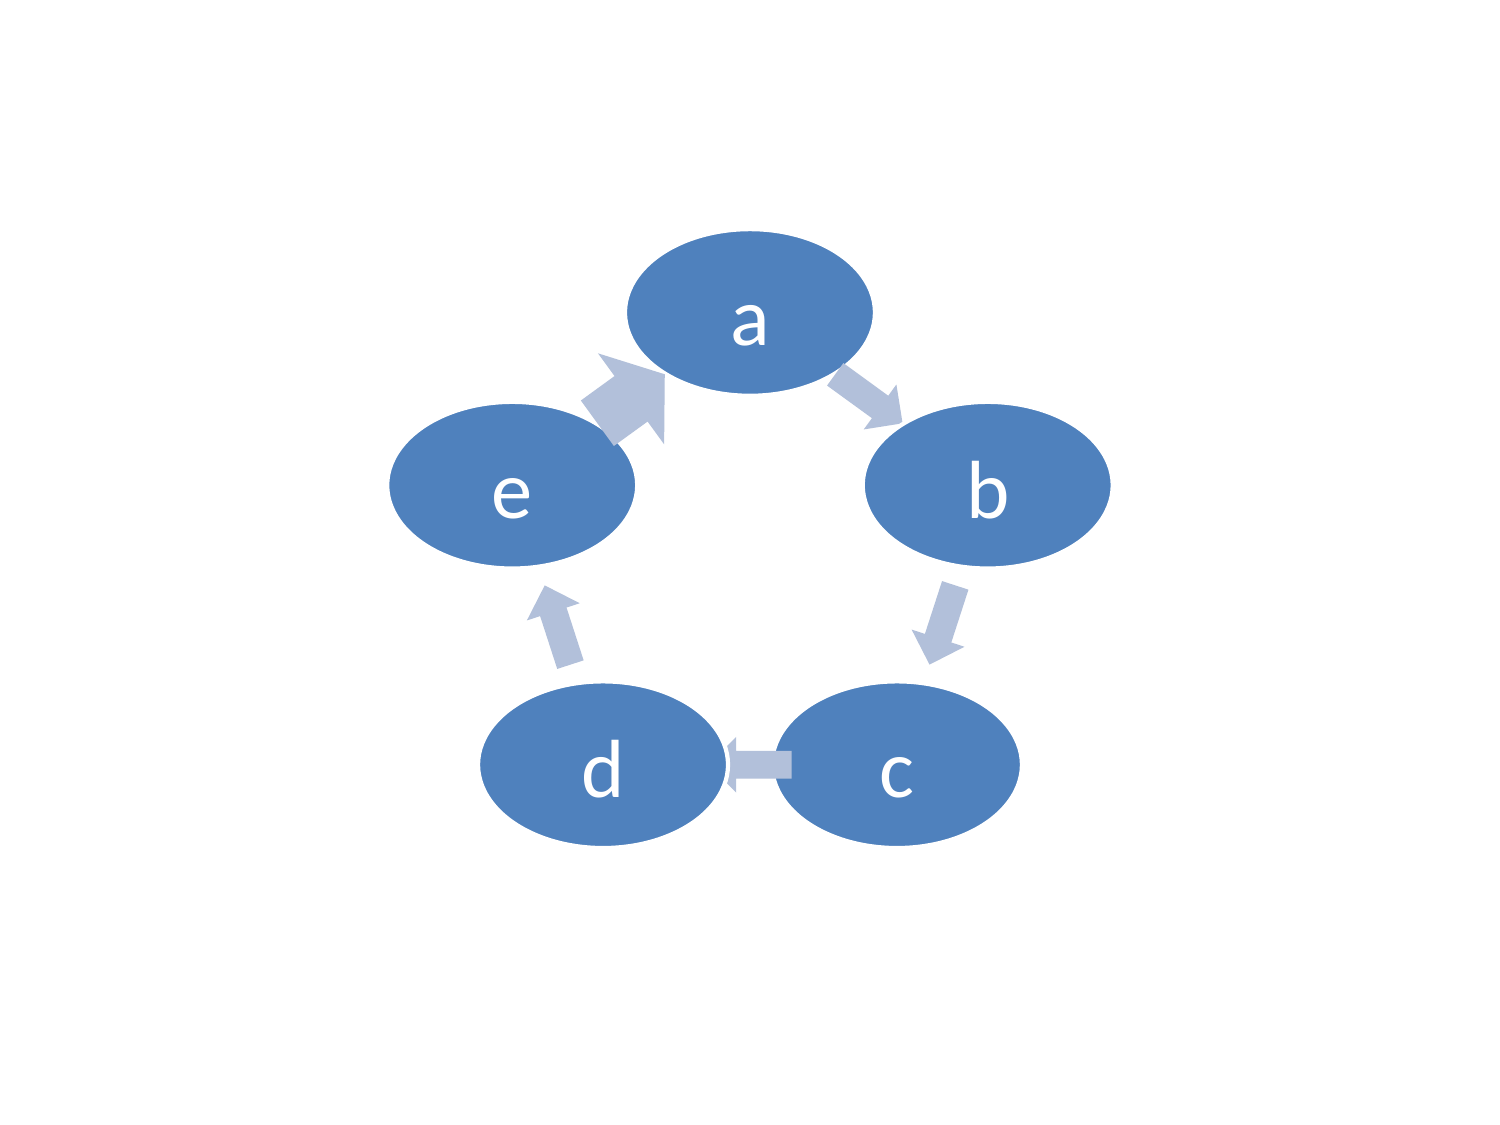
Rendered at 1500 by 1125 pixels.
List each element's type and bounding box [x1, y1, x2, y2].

text_box [249, 228, 1251, 897]
